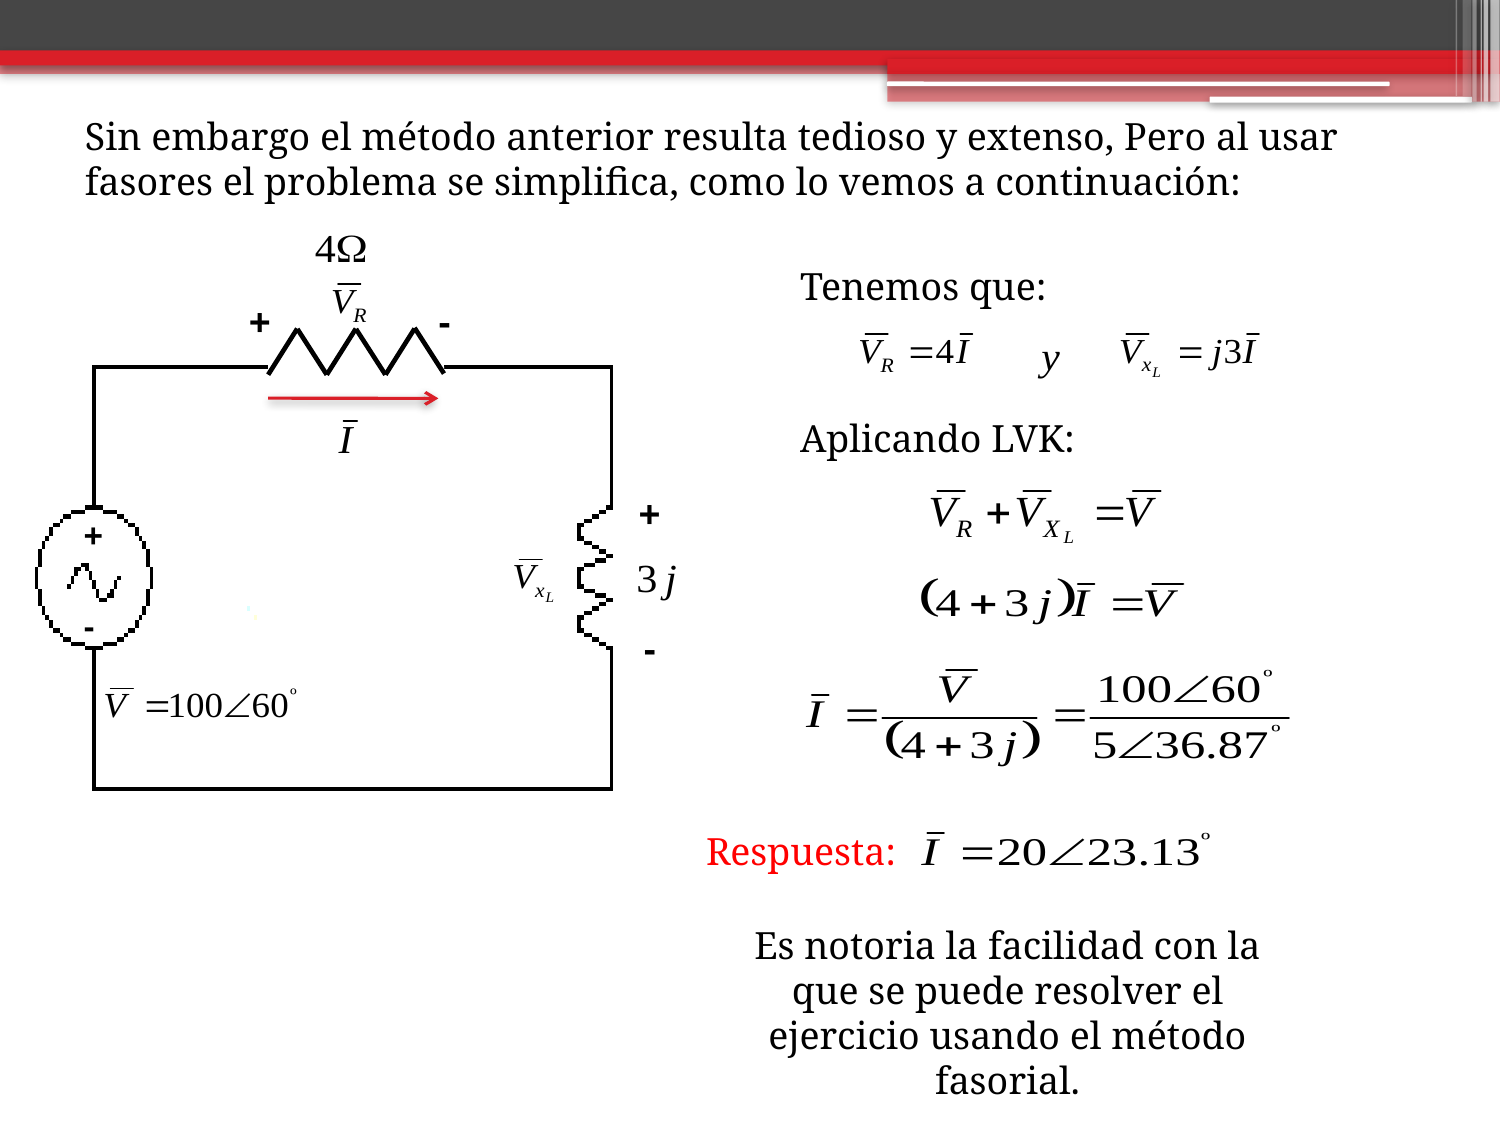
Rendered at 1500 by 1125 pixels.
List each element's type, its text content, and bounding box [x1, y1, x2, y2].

text_box + - [380, 290, 480, 336]
text_box Aplicando LVK: [785, 408, 1125, 468]
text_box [328, 275, 376, 329]
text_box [1030, 343, 1070, 387]
text_box + - [221, 290, 323, 336]
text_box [1116, 324, 1269, 384]
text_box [10, 339, 692, 809]
text_box Tenemos que: [785, 255, 1125, 316]
text_box Es notoria la facilidad con la que se puede resolver el ejercicio usando el método fasorial. [703, 914, 1313, 1110]
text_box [796, 658, 1299, 774]
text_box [912, 573, 1196, 634]
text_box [855, 325, 980, 379]
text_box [925, 480, 1173, 553]
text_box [330, 410, 367, 461]
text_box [308, 226, 376, 270]
text_box Sin embargo el método anterior resulta tedioso y extenso, Pero al usar fasores el problema se simplifica, como lo vemos a continuación: [70, 105, 1383, 211]
text_box Respuesta: [691, 820, 914, 880]
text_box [509, 550, 563, 610]
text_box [911, 822, 1220, 876]
